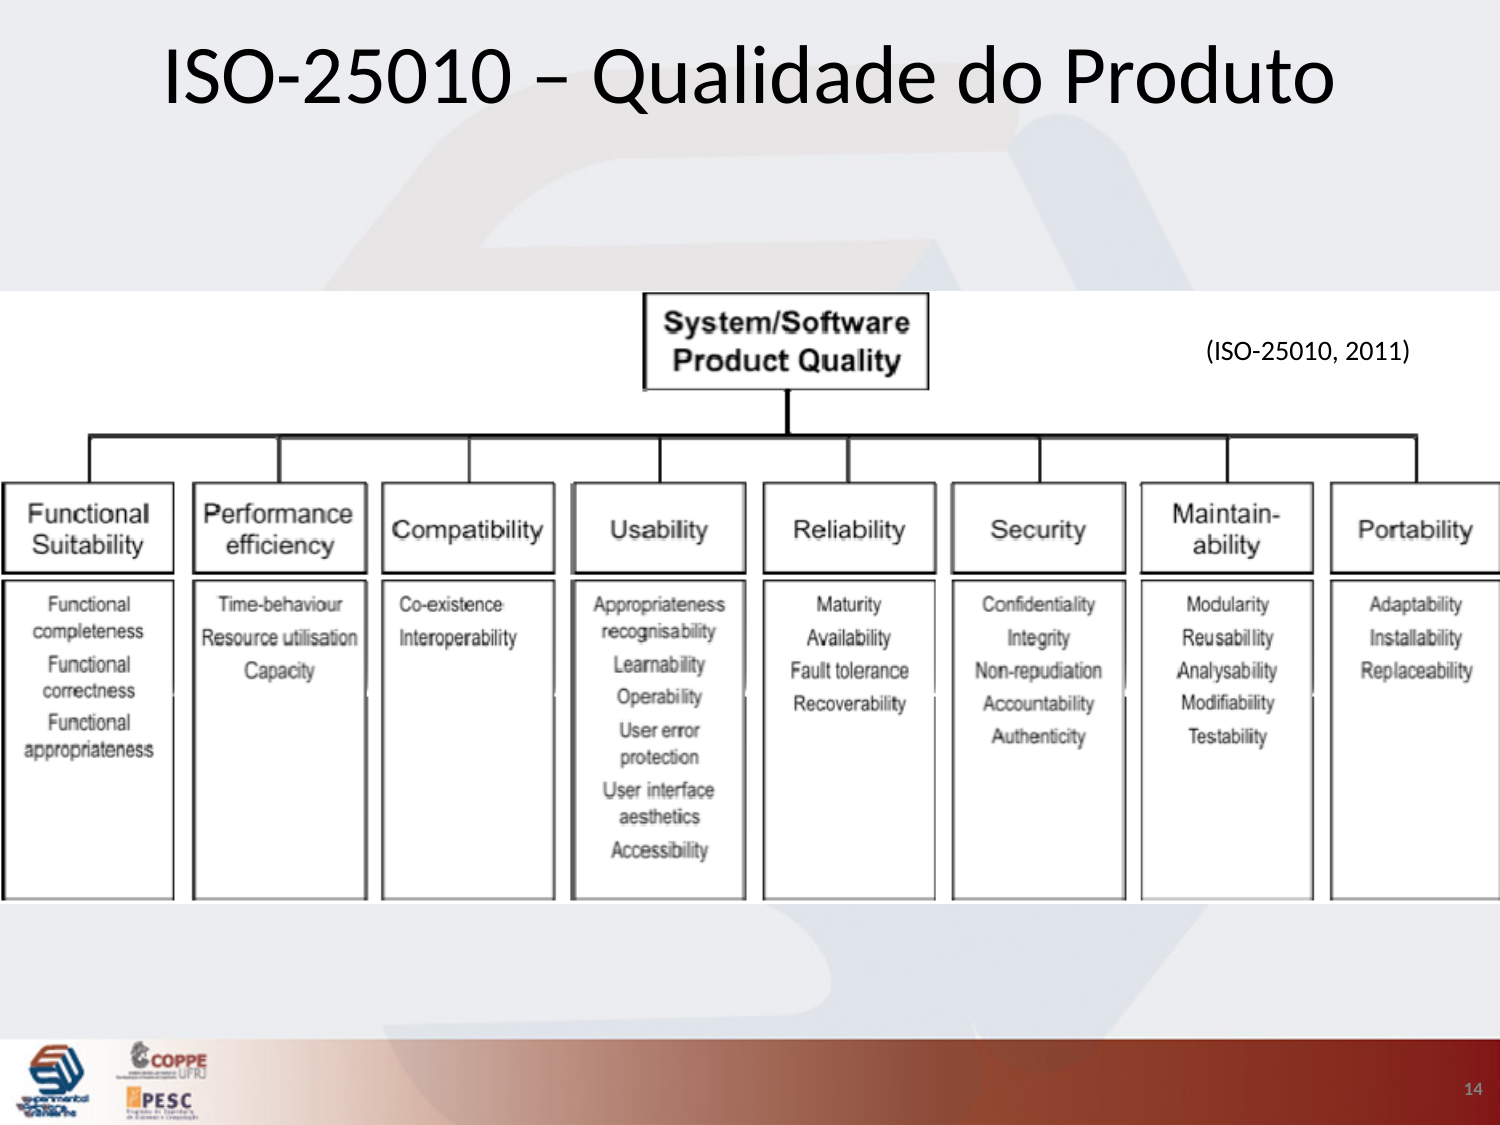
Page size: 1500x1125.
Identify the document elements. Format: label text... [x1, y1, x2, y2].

title ISO-25010 – Qualidade do Produto [0, 0, 1500, 141]
picture [0, 141, 1500, 1125]
